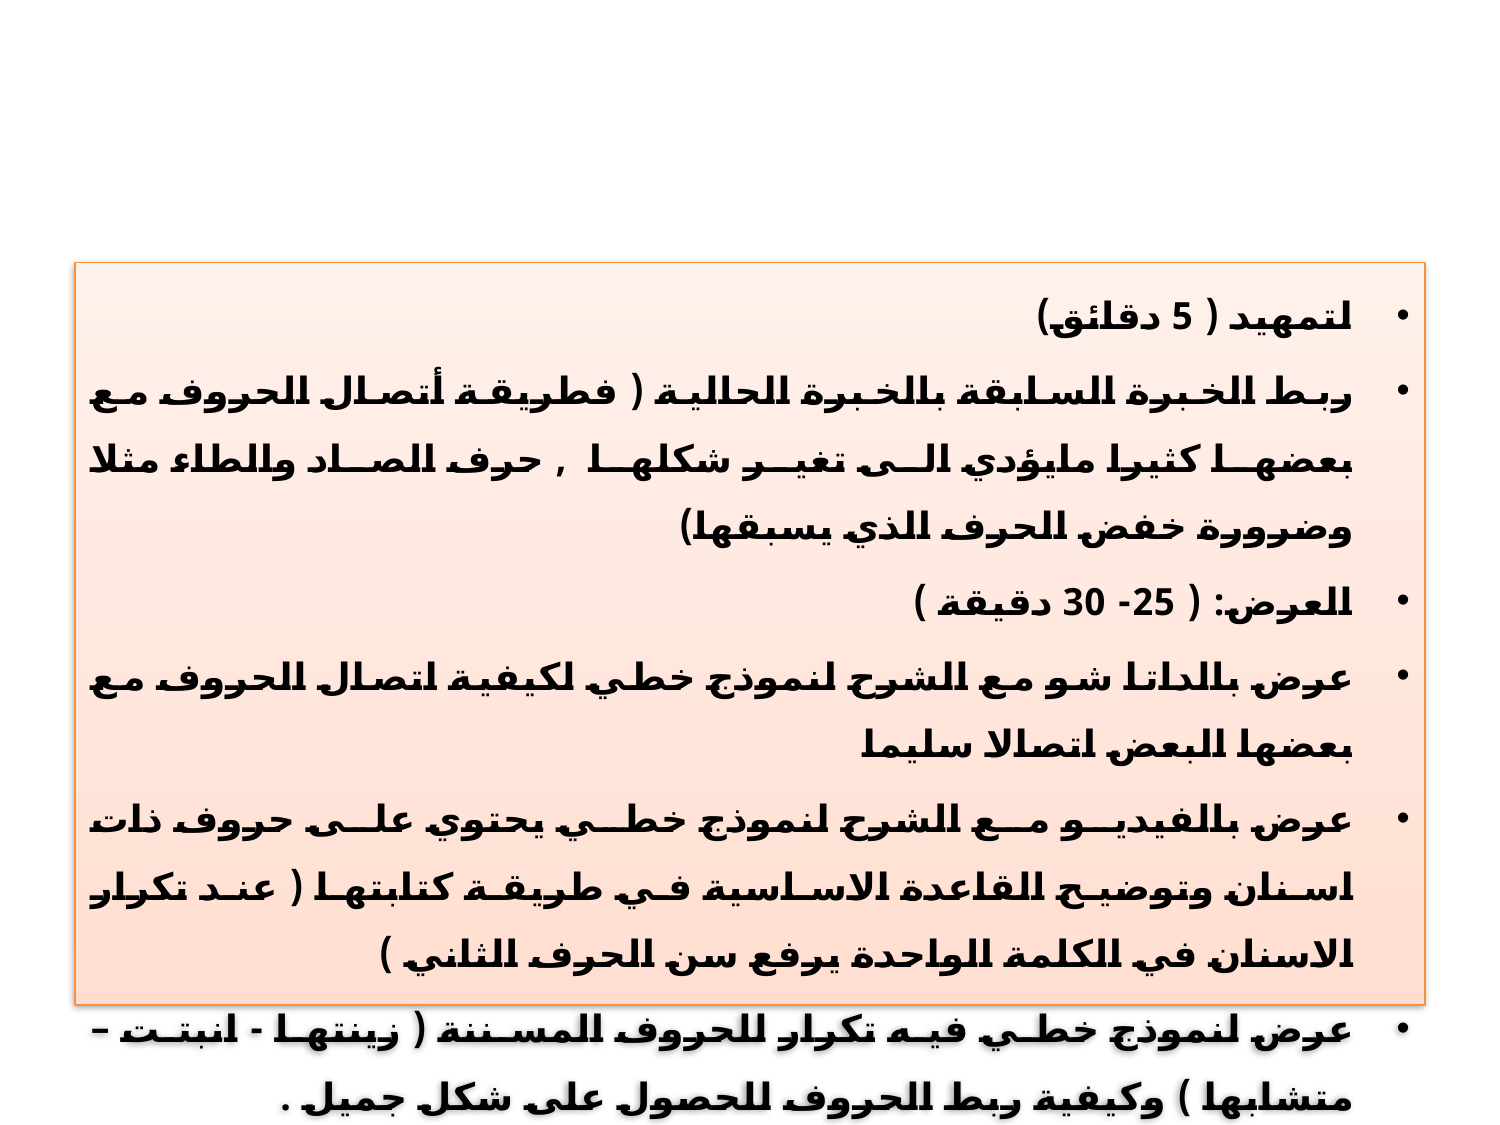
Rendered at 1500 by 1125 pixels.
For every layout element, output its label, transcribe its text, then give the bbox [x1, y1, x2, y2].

list لتمهيد ( 5 دقائق) ربط الخبرة السابقة بالخبرة الحالية ( فطريقة أتصال الحروف مع بعضها كثيرا مايؤدي الى تغير شكلها , حرف الصاد والطاء مثلا وضرورة خفض الحرف الذي يسبقها) العرض: ( 25- 30 دقيقة ) عرض بالداتا شو مع الشرح لنموذج خطي لكيفية اتصال الحروف مع بعضها البعض اتصالا سليما عرض بالفيديو مع الشرح لنموذج خطي يحتوي على حروف ذات اسنان وتوضيح القاعدة الاساسية في طريقة كتابتها ( عند تكرار الاسنان في الكلمة الواحدة يرفع سن الحرف الثاني ) عرض لنموذج خطي فيه تكرار للحروف المسننة ( زينتها - انبتت – متشابها ) وكيفية ربط الحروف للحصول على شكل جميل . [74, 262, 1426, 1006]
